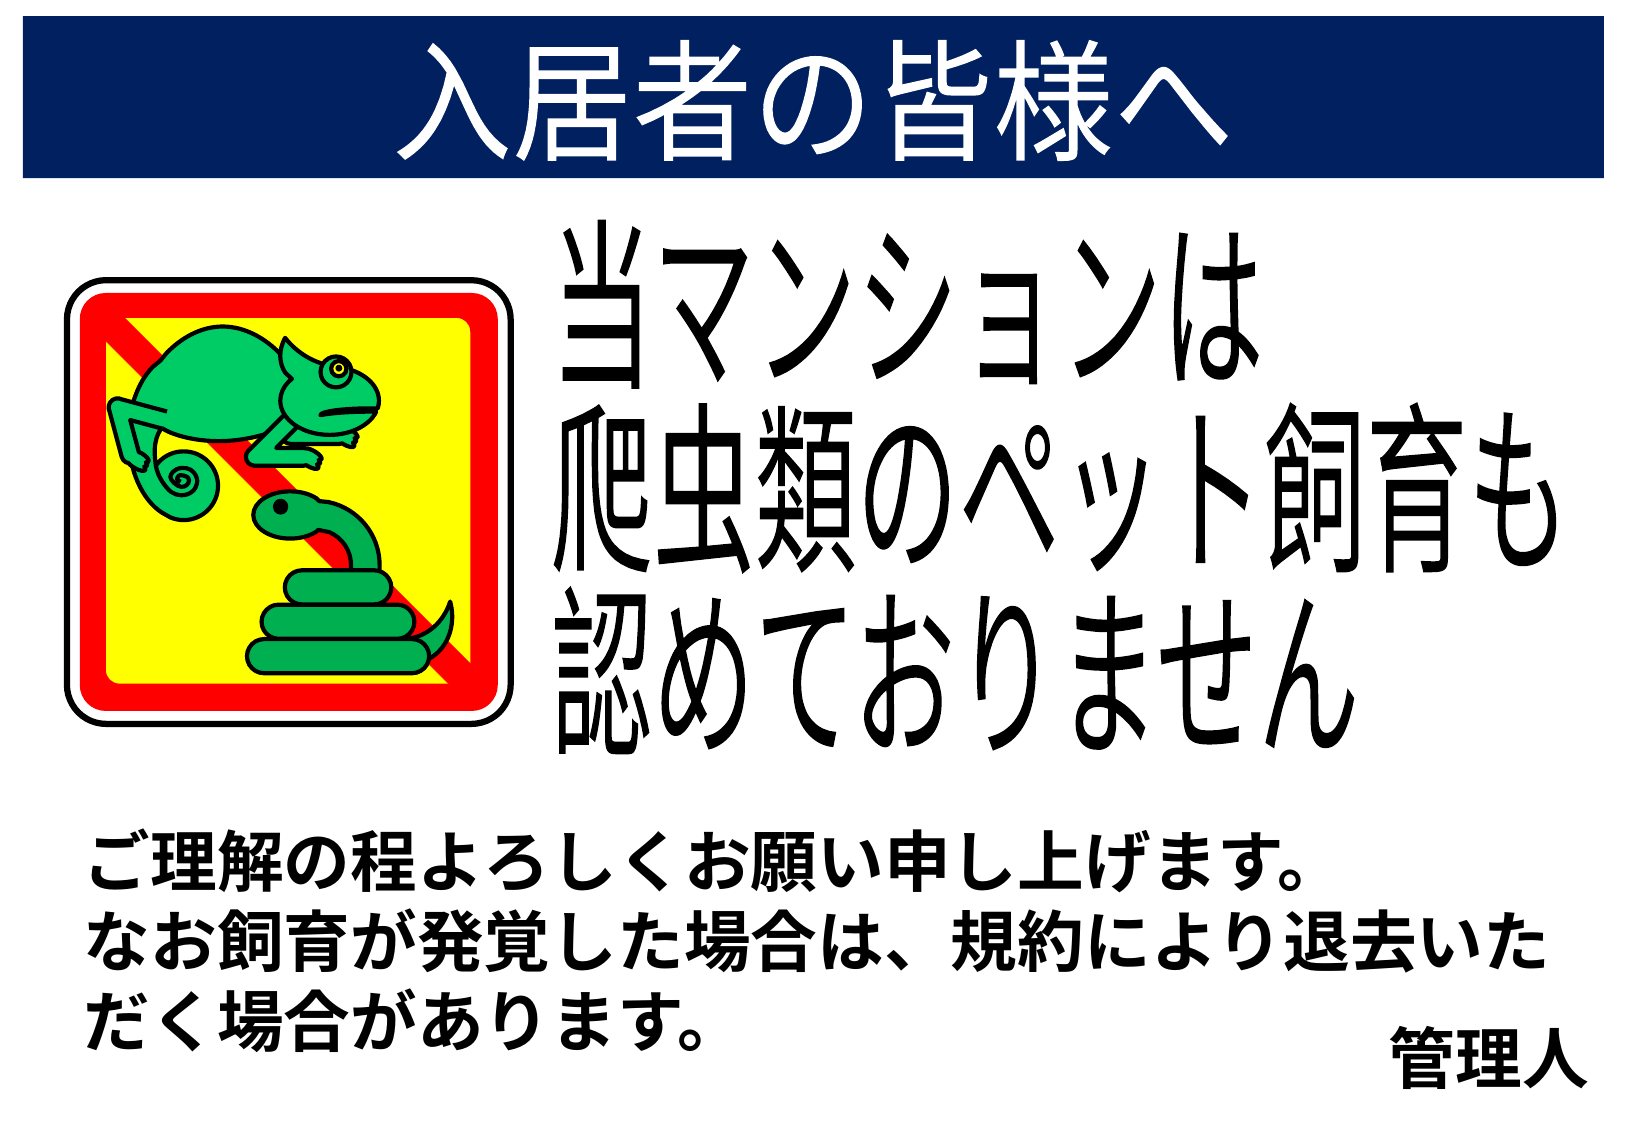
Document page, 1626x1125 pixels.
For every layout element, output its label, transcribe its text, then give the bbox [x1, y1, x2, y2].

text_box [21, 14, 1606, 180]
text_box ご理解の程よろしくお願い申し上げます。 なお飼育が発覚した場合は、規約により退去いただく場合があります。 [68, 812, 1569, 1068]
text_box 管理人 [566, 1009, 1604, 1105]
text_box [66, 279, 511, 725]
